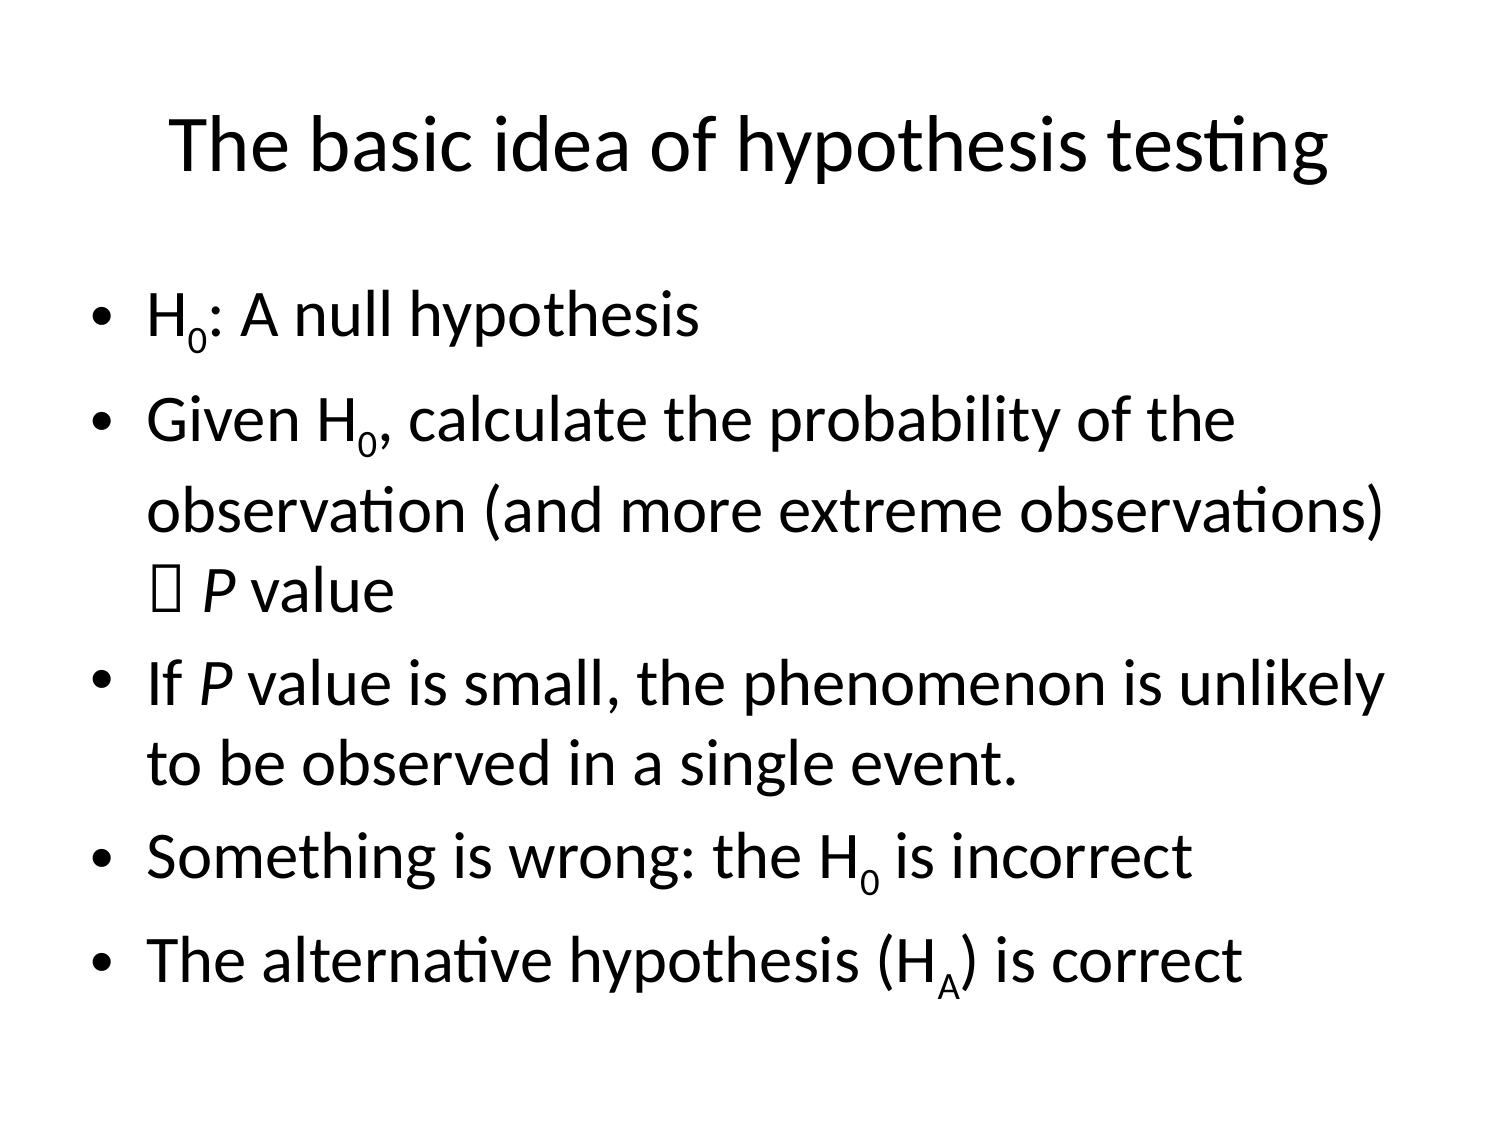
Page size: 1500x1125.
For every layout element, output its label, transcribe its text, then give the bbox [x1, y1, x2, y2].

title The basic idea of hypothesis testing [75, 45, 1425, 233]
list H0: A null hypothesis Given H0, calculate the probability of the observation (and more extreme observations)  P value If P value is small, the phenomenon is unlikely to be observed in a single event. Something is wrong: the H0 is incorrect The alternative hypothesis (HA) is correct [75, 262, 1425, 1005]
